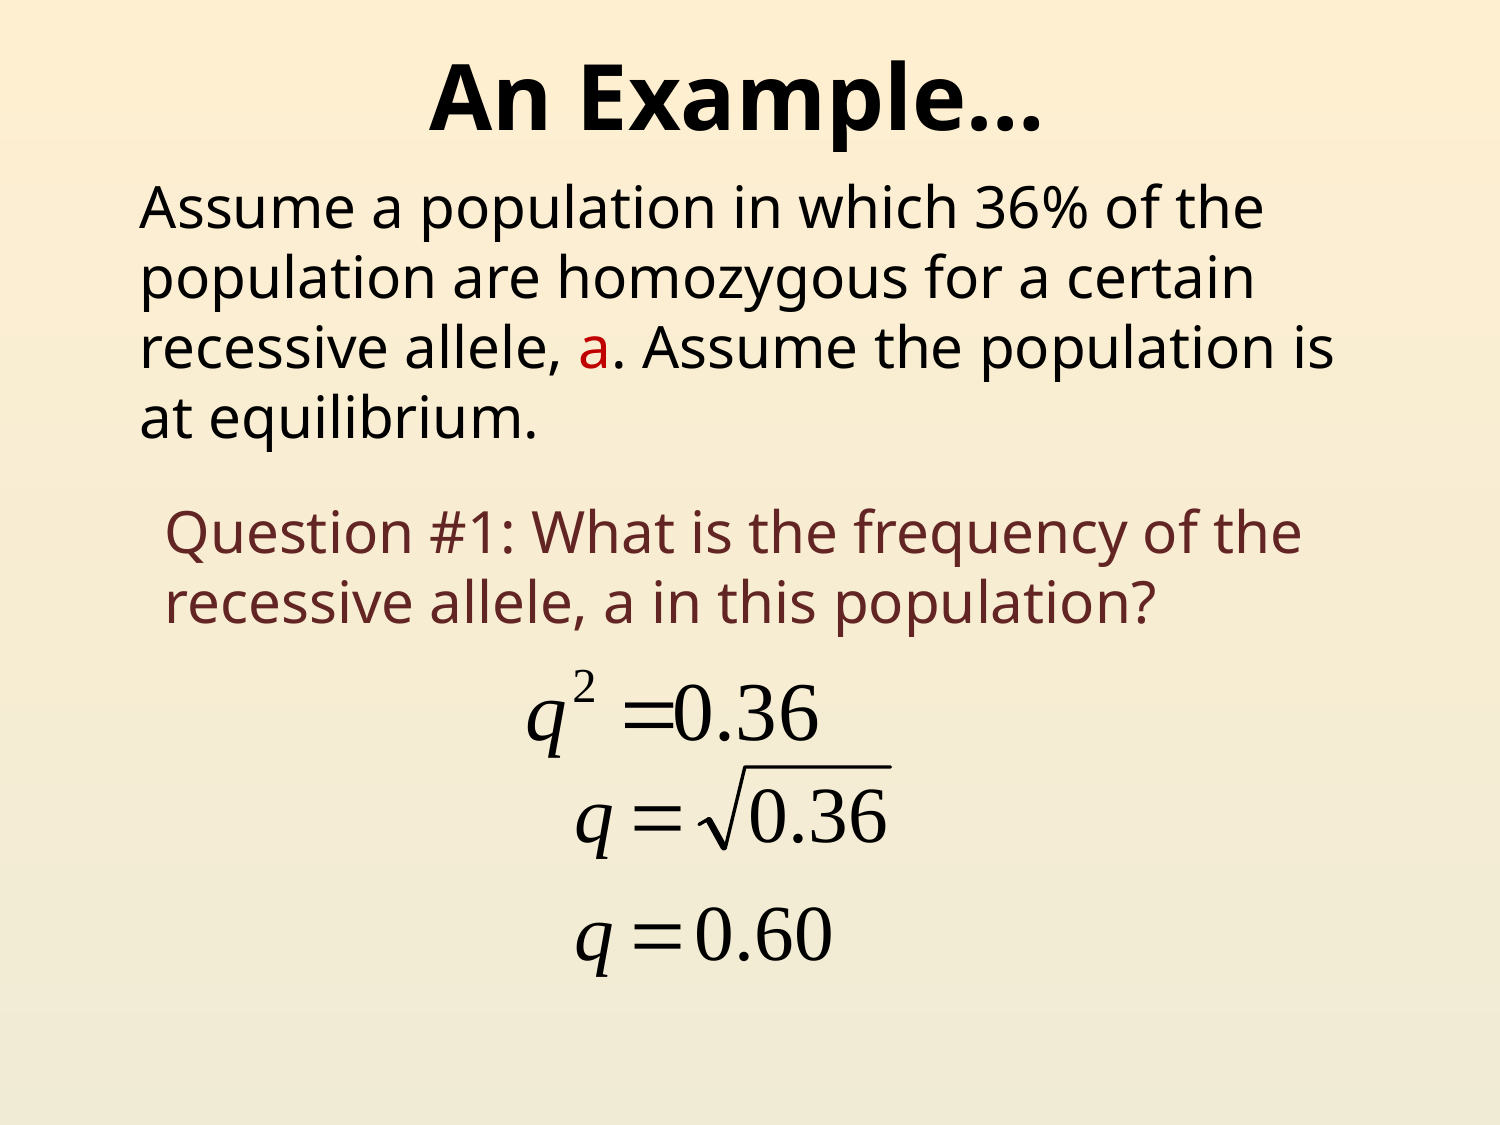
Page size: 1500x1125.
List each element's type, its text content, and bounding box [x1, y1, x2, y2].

text_box Question #1: What is the frequency of the recessive allele, a in this population? [150, 487, 1325, 643]
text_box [512, 649, 833, 776]
title An Example… [62, 0, 1413, 188]
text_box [562, 749, 920, 876]
text_box Assume a population in which 36% of the population are homozygous for a certain recessive allele, a. Assume the population is at equilibrium. [125, 162, 1363, 458]
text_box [562, 887, 861, 994]
